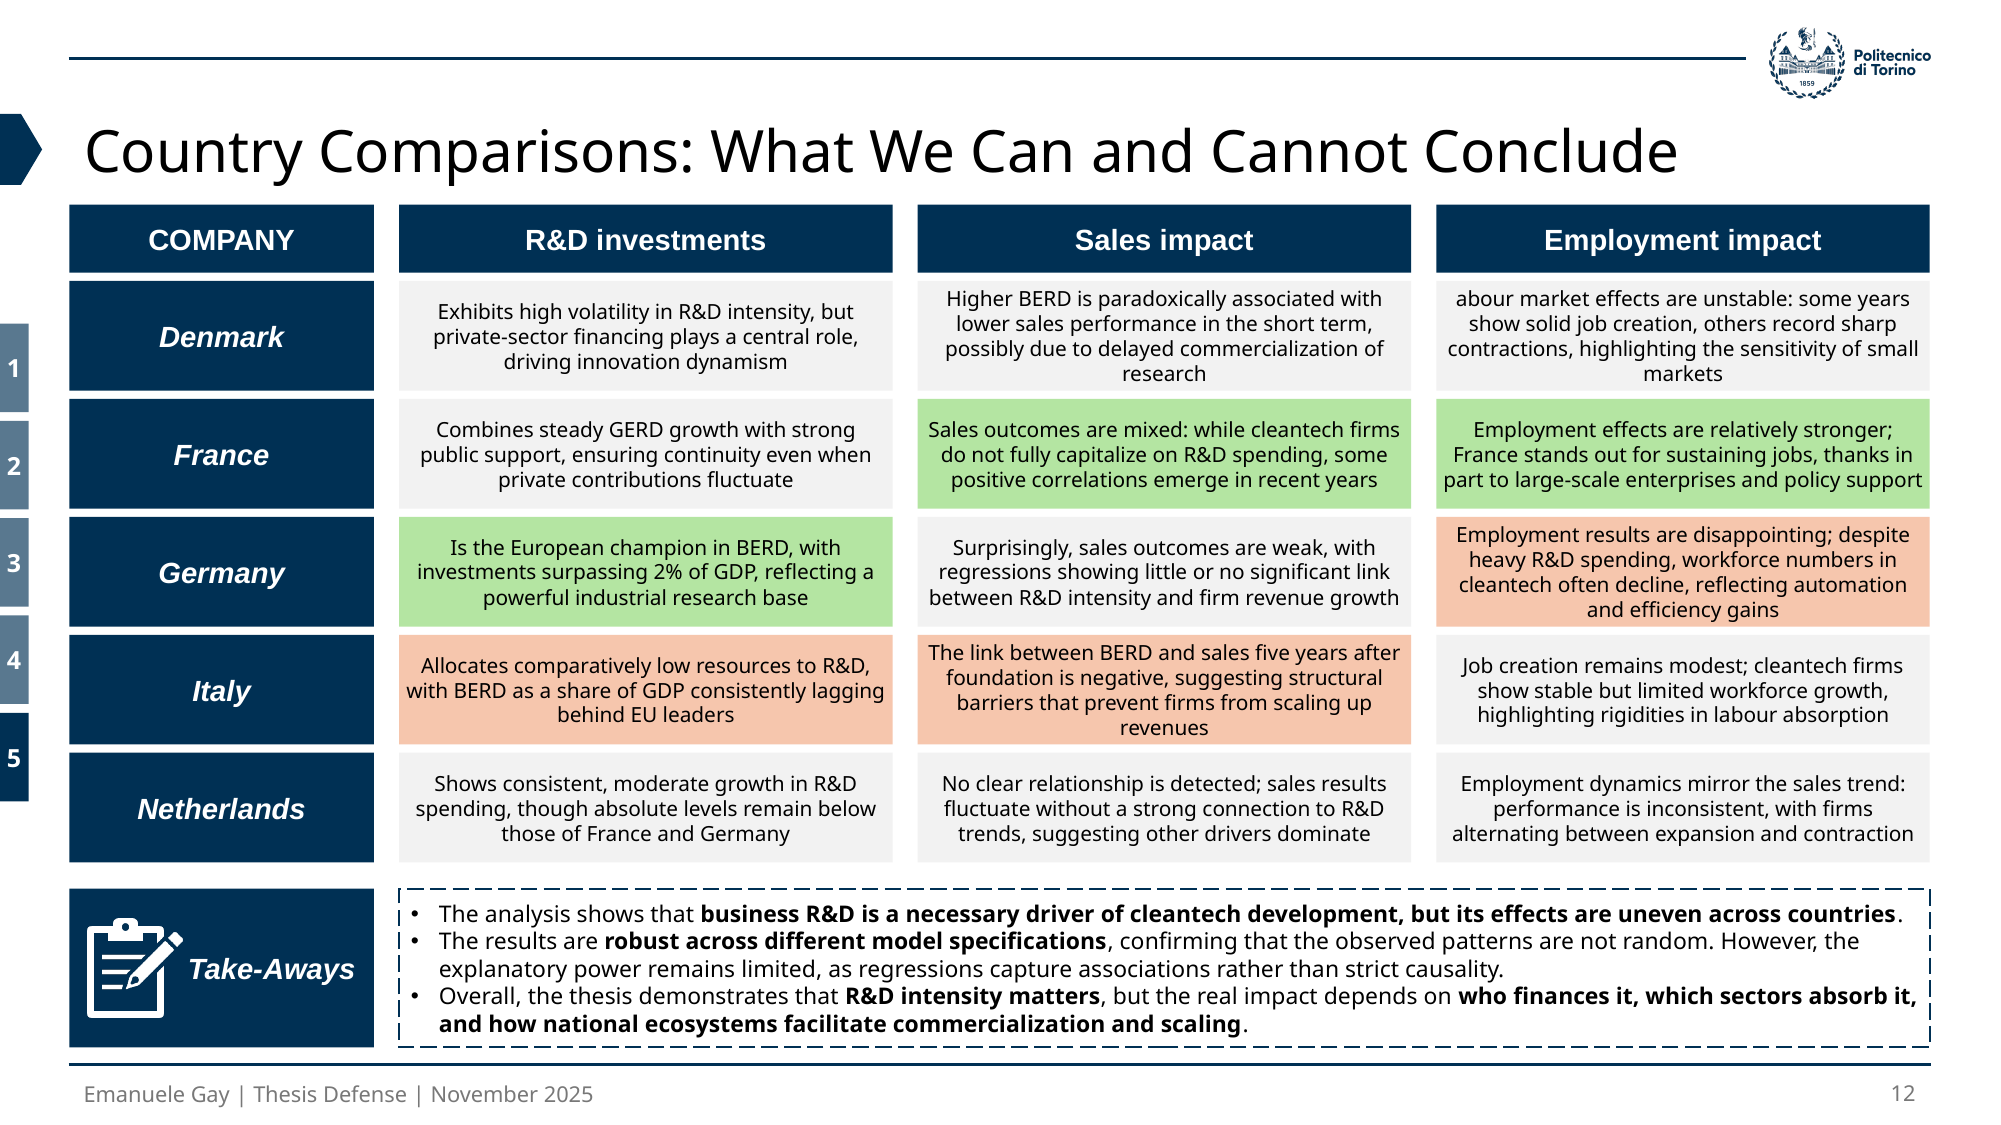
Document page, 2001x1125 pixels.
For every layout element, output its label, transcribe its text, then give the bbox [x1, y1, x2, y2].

text_box Exhibits high volatility in R&D intensity, but private-sector financing plays a central role, driving innovation dynamism [397, 279, 894, 392]
text_box Higher BERD is paradoxically associated with lower sales performance in the short term, possibly due to delayed commercialization of research [916, 279, 1413, 392]
text_box Shows consistent, moderate growth in R&D spending, though absolute levels remain below those of France and Germany [397, 751, 894, 864]
text_box Italy [68, 633, 375, 746]
text_box Combines steady GERD growth with strong public support, ensuring continuity even when private contributions fluctuate [397, 397, 894, 510]
text_box Allocates comparatively low resources to R&D, with BERD as a share of GDP consistently lagging behind EU leaders [397, 633, 894, 746]
text_box Sales outcomes are mixed: while cleantech firms do not fully capitalize on R&D spending, some positive correlations emerge in recent years [916, 397, 1413, 510]
text_box Employment impact [1435, 203, 1931, 274]
text_box No clear relationship is detected; sales results fluctuate without a strong connection to R&D trends, suggesting other drivers dominate [916, 751, 1413, 864]
text_box Take-Aways [68, 887, 375, 1049]
text_box Is the European champion in BERD, with investments surpassing 2% of GDP, reflecting a powerful industrial research base [397, 515, 894, 628]
text_box R&D investments [397, 203, 894, 274]
picture [1769, 27, 1931, 93]
text_box Job creation remains modest; cleantech firms show stable but limited workforce growth, highlighting rigidities in labour absorption [1435, 633, 1931, 746]
text_box [0, 112, 44, 187]
text_box Country Comparisons: What We Can and Cannot Conclude [68, 93, 1932, 206]
text_box The analysis shows that business R&D is a necessary driver of cleantech development, but its effects are uneven across countries. The results are robust across different model specifications, confirming that the observed patterns are not random. However, the explanatory power remains limited, as regressions capture associations rather than strict causality. Overall, the thesis demonstrates that R&D intensity matters, but the real impact depends on who finances it, which sectors absorb it, and how national ecosystems facilitate commercialization and scaling. [397, 887, 1931, 1049]
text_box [0, 322, 30, 802]
picture [68, 908, 189, 1029]
text_box Denmark [68, 279, 375, 392]
text_box Employment effects are relatively stronger; France stands out for sustaining jobs, thanks in part to large-scale enterprises and policy support [1435, 397, 1931, 510]
text_box COMPANY [68, 203, 375, 274]
text_box France [68, 397, 375, 510]
text_box Sales impact [916, 203, 1413, 274]
text_box Surprisingly, sales outcomes are weak, with regressions showing little or no significant link between R&D intensity and firm revenue growth [916, 515, 1413, 628]
text_box abour market effects are unstable: some years show solid job creation, others record sharp contractions, highlighting the sensitivity of small markets [1435, 279, 1931, 392]
text_box The link between BERD and sales five years after foundation is negative, suggesting structural barriers that prevent firms from scaling up revenues [916, 633, 1413, 746]
text_box Employment results are disappointing; despite heavy R&D spending, workforce numbers in cleantech often decline, reflecting automation and efficiency gains [1435, 515, 1931, 628]
text_box Netherlands [68, 751, 375, 864]
text_box Employment dynamics mirror the sales trend: performance is inconsistent, with firms alternating between expansion and contraction [1435, 751, 1931, 864]
text_box Germany [68, 515, 375, 628]
